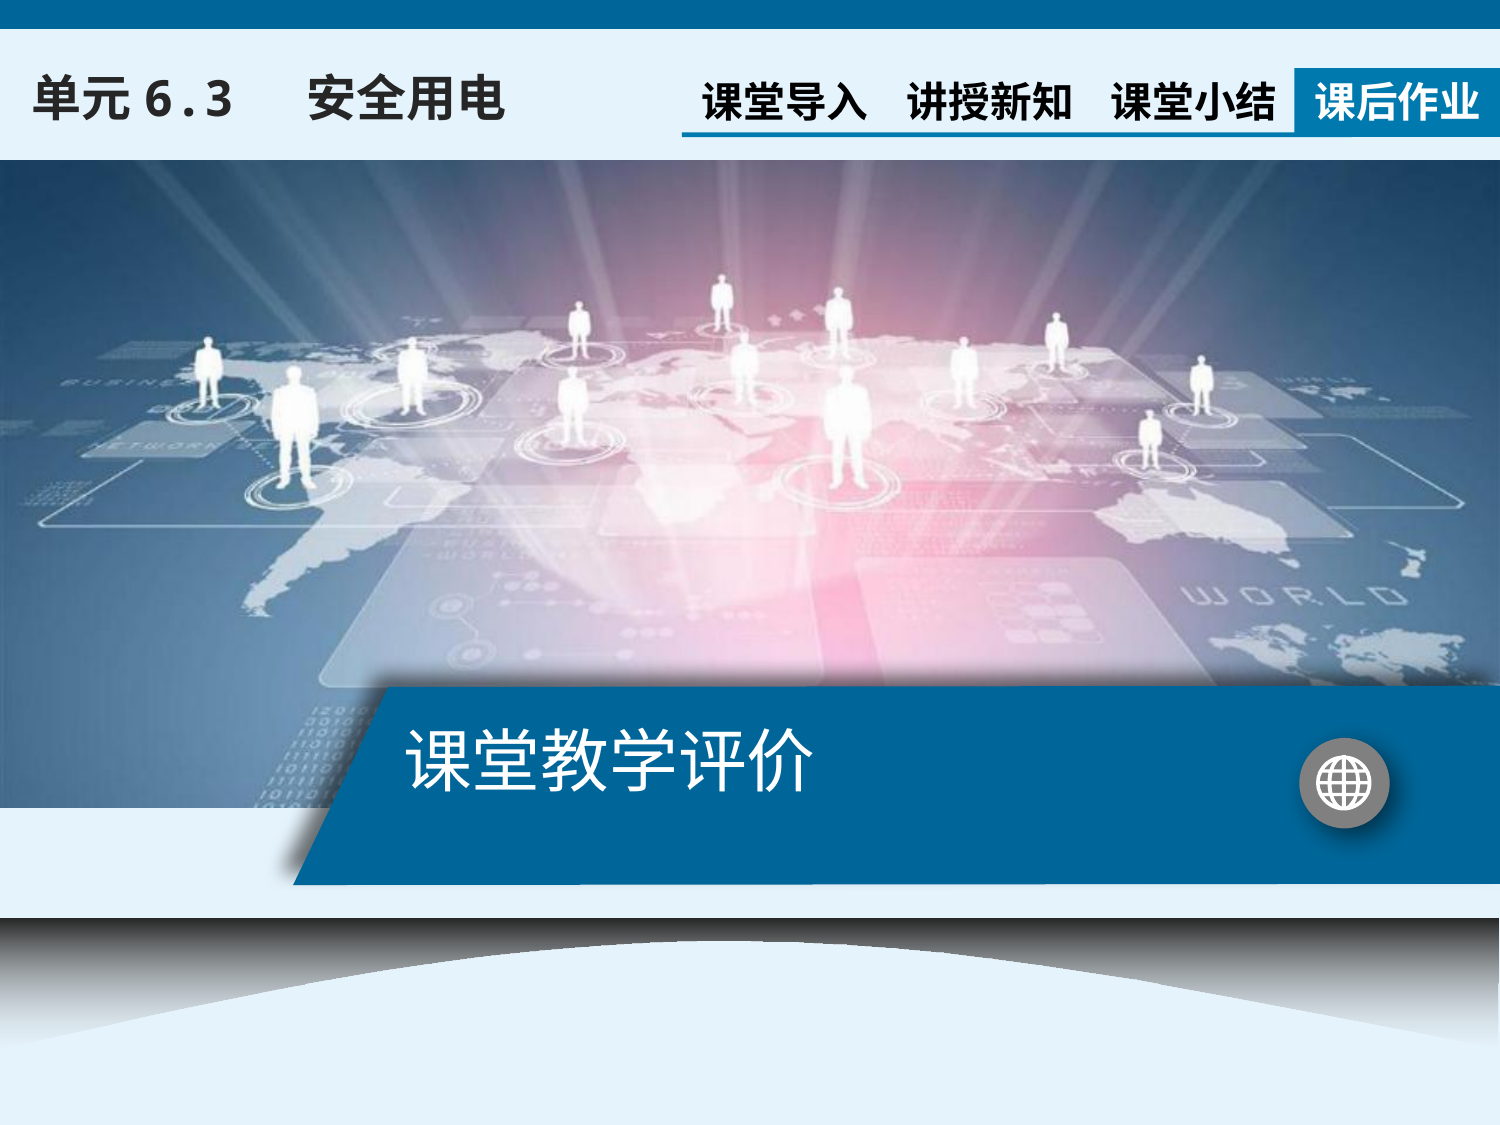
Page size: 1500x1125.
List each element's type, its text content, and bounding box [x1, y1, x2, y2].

picture [0, 160, 1500, 808]
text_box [16, 59, 1500, 135]
title 课堂教学评价 [388, 654, 1499, 809]
